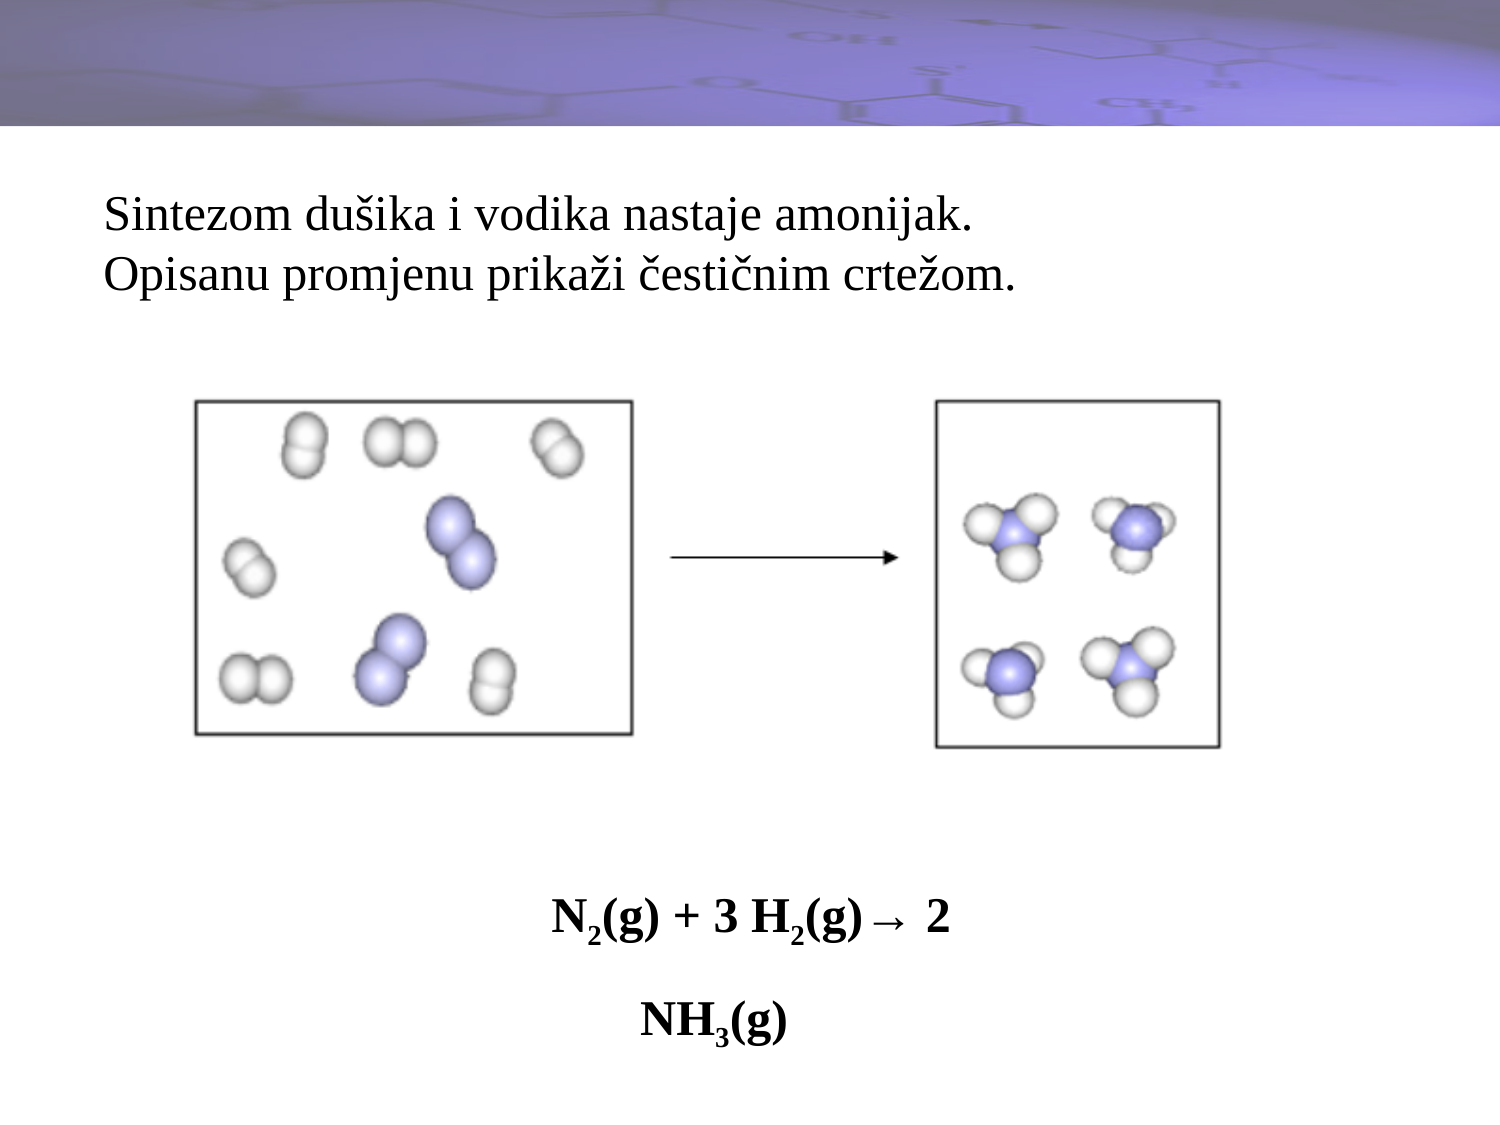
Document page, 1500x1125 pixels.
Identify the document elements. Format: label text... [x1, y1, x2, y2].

picture [182, 389, 1247, 772]
text_box N2(g) + 3 H2(g)→ 2 NH3(g) [419, 841, 1010, 959]
text_box Sintezom dušika i vodika nastaje amonijak. Opisanu promjenu prikaži čestičnim crtežom. [88, 172, 1090, 308]
